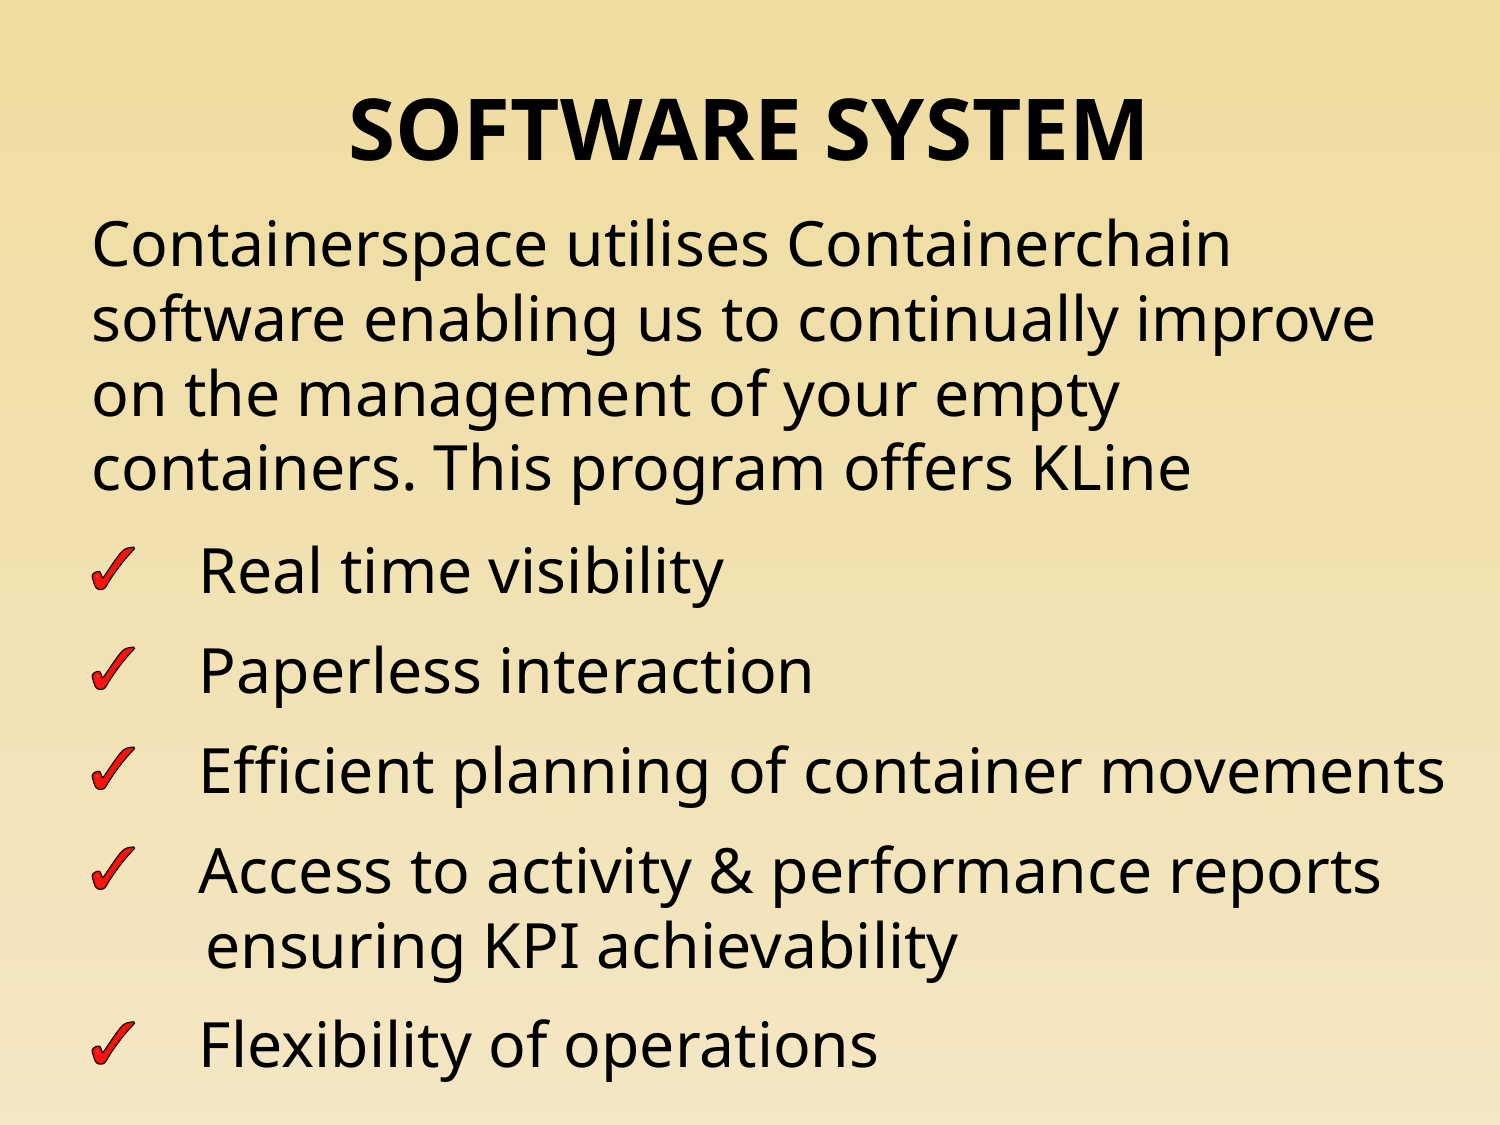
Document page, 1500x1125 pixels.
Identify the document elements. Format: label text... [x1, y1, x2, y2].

text_box Containerspace utilises Containerchain software enabling us to continually improve on the management of your empty containers. This program offers KLine Real time visibility Paperless interaction Efficient planning of container movements Access to activity & performance reports ensuring KPI achievability Flexibility of operations [76, 196, 1471, 1125]
title SOFTWARE SYSTEM [75, 45, 1425, 209]
